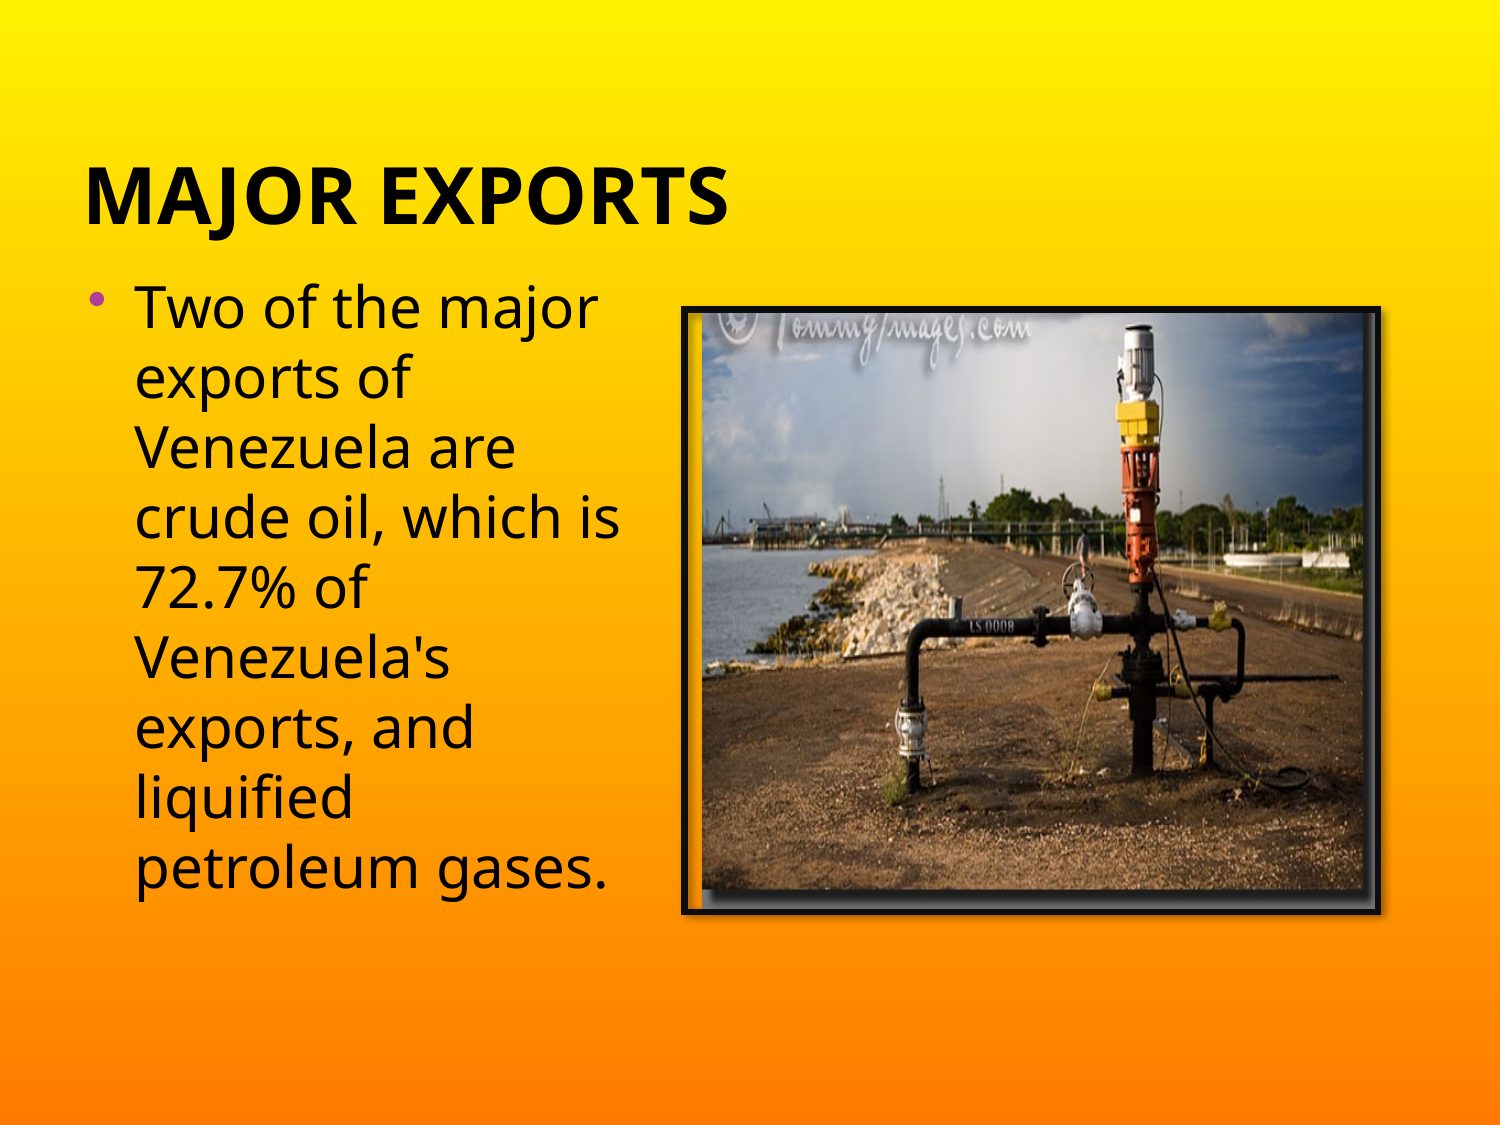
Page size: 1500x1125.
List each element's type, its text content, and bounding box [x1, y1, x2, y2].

list Two of the major exports of Venezuela are crude oil, which is 72.7% of Venezuela's exports, and liquified petroleum gases. [75, 262, 653, 1005]
picture [687, 312, 1376, 910]
title Major Exports [75, 52, 1263, 240]
